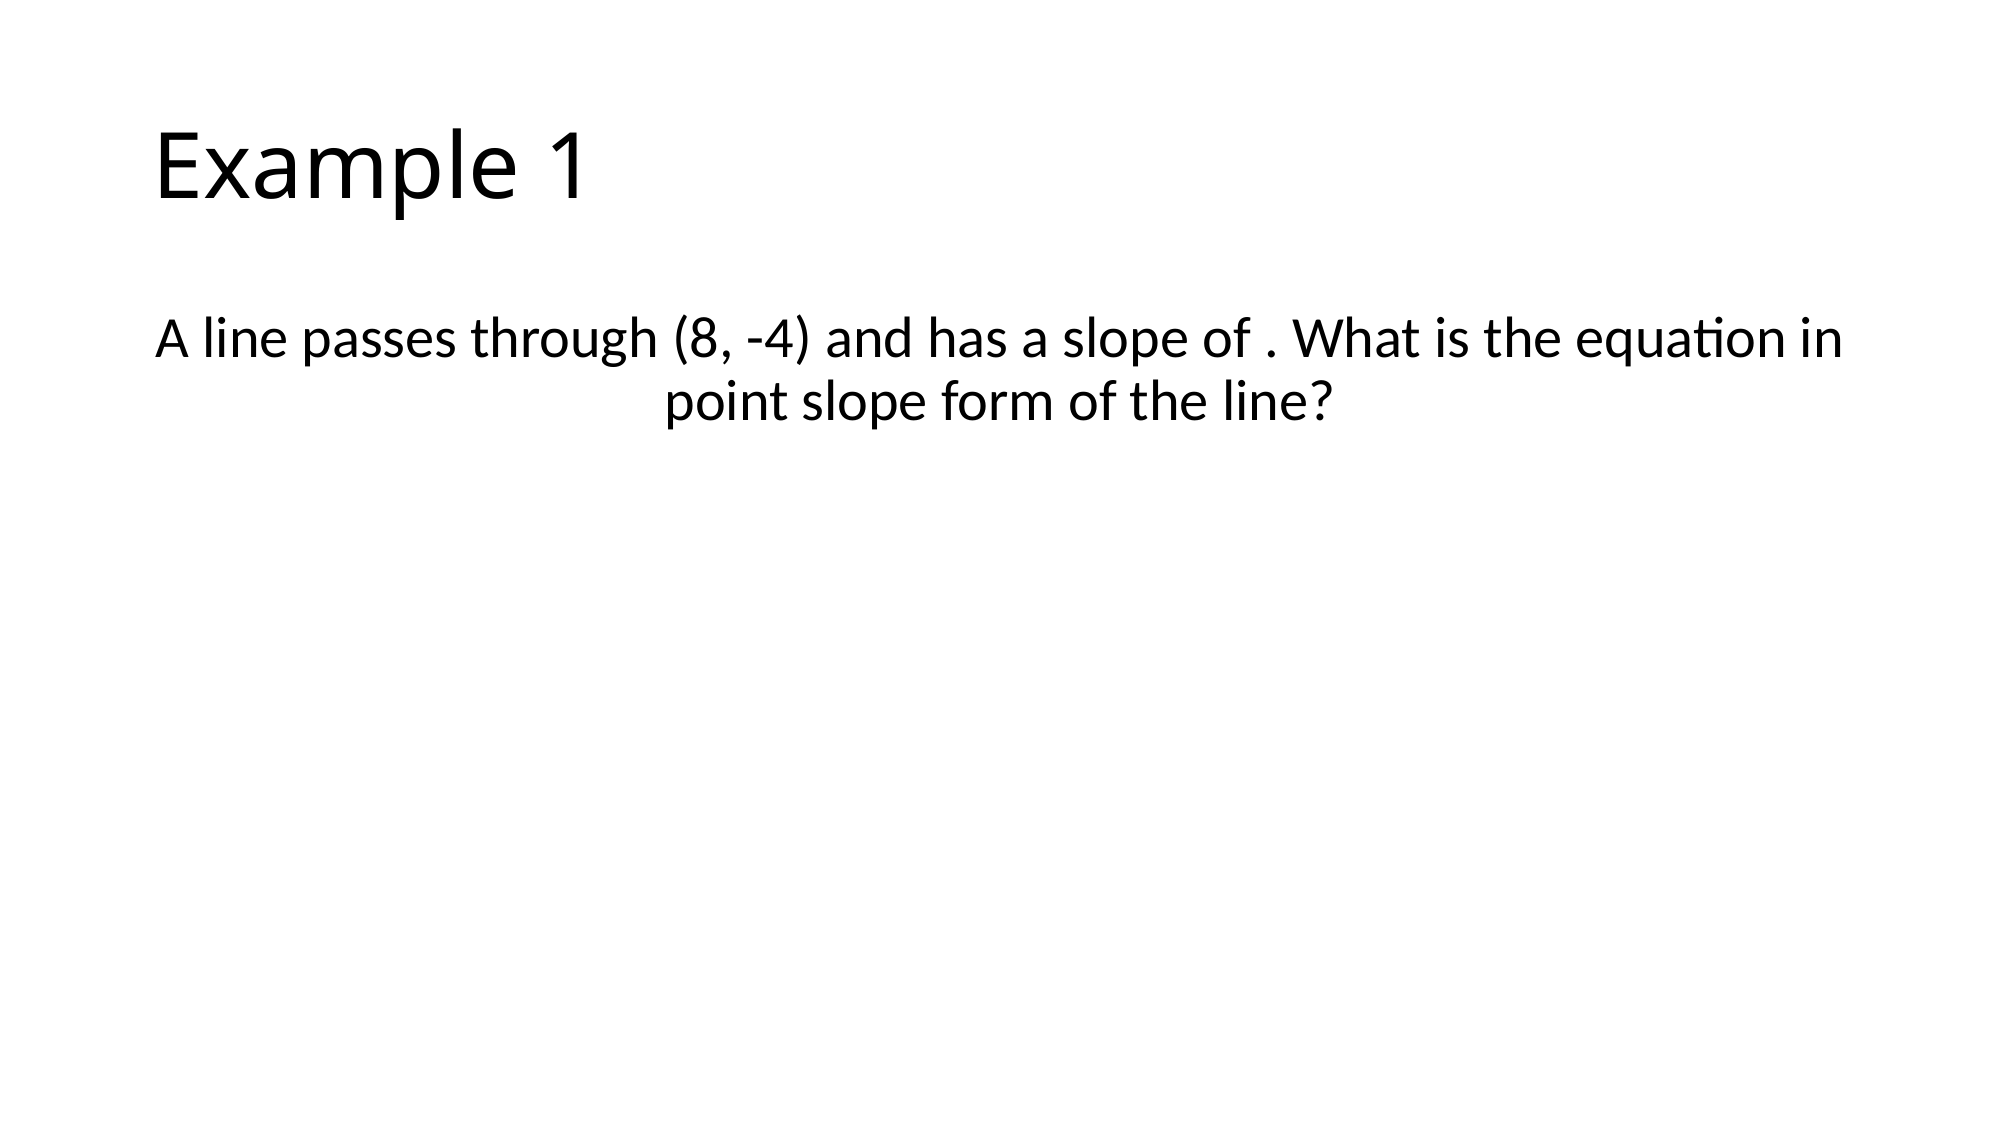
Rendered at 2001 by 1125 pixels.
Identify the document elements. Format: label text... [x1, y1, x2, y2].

title Example 1 [137, 59, 1863, 278]
